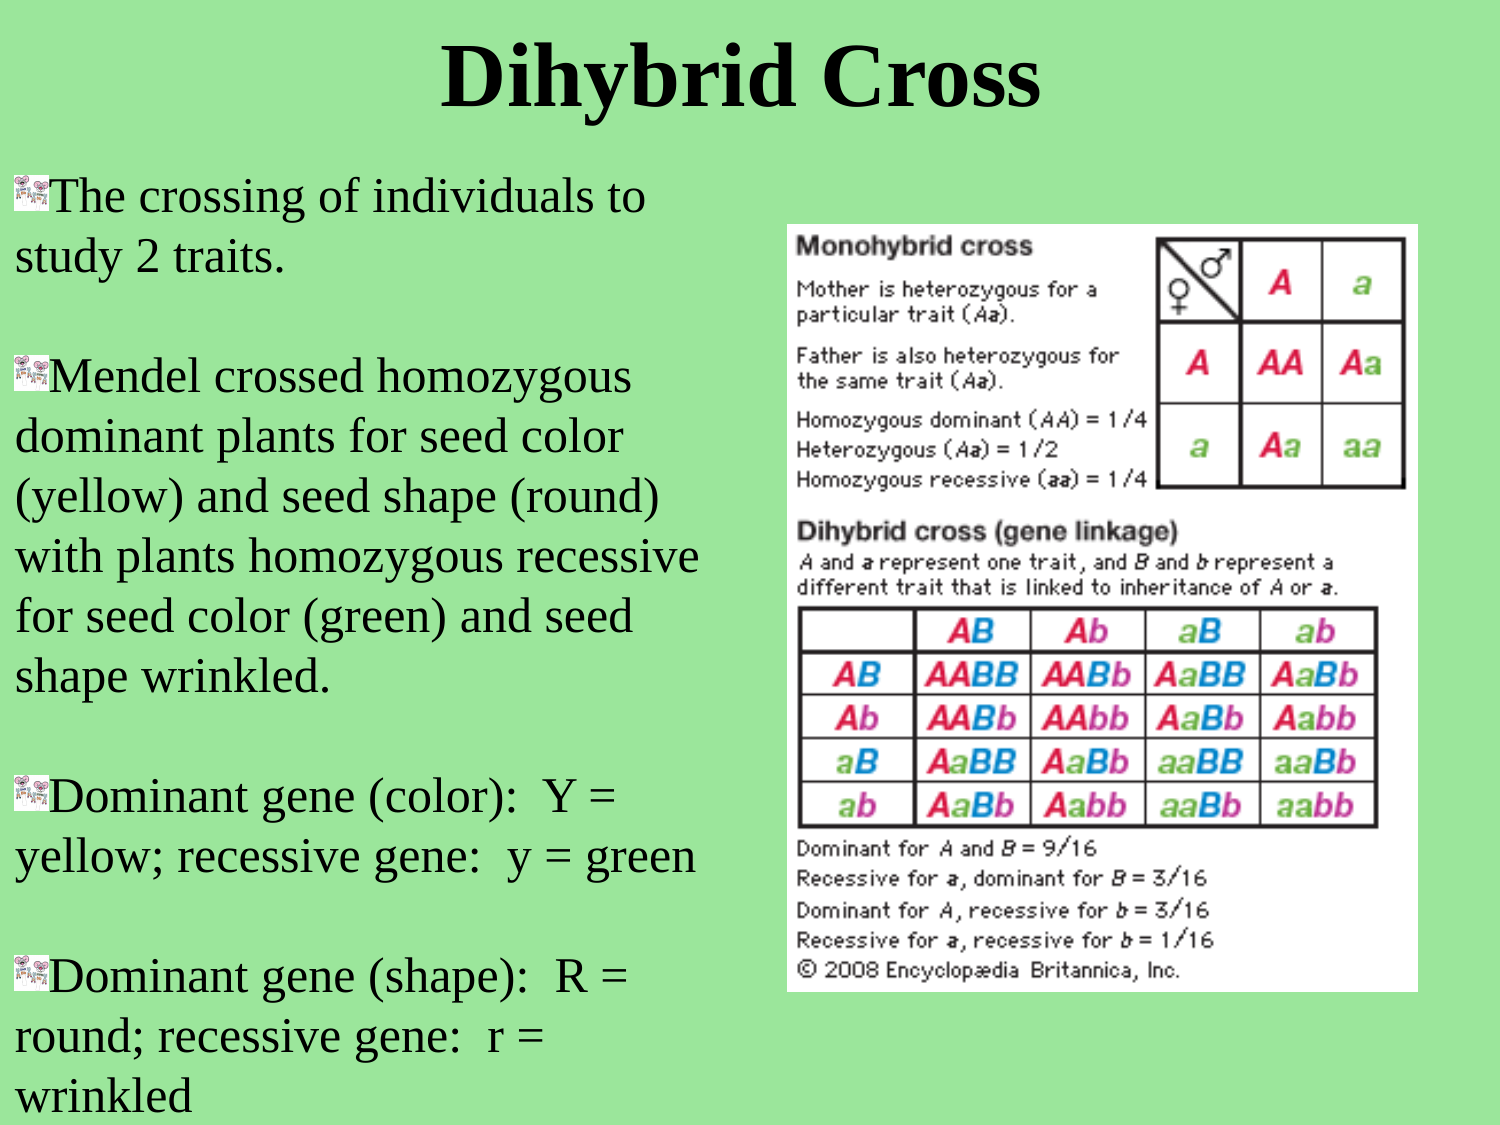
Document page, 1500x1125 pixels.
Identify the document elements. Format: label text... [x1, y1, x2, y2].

picture [14, 775, 49, 811]
picture [14, 355, 49, 391]
title Dihybrid Cross [67, 4, 1418, 135]
picture [14, 955, 49, 991]
picture [14, 175, 49, 211]
text_box The crossing of individuals to study 2 traits. Mendel crossed homozygous dominant plants for seed color (yellow) and seed shape (round) with plants homozygous recessive for seed color (green) and seed shape wrinkled. Dominant gene (color): Y = yellow; recessive gene: y = green Dominant gene (shape): R = round; recessive gene: r = wrinkled [0, 155, 725, 1125]
picture [787, 224, 1418, 993]
